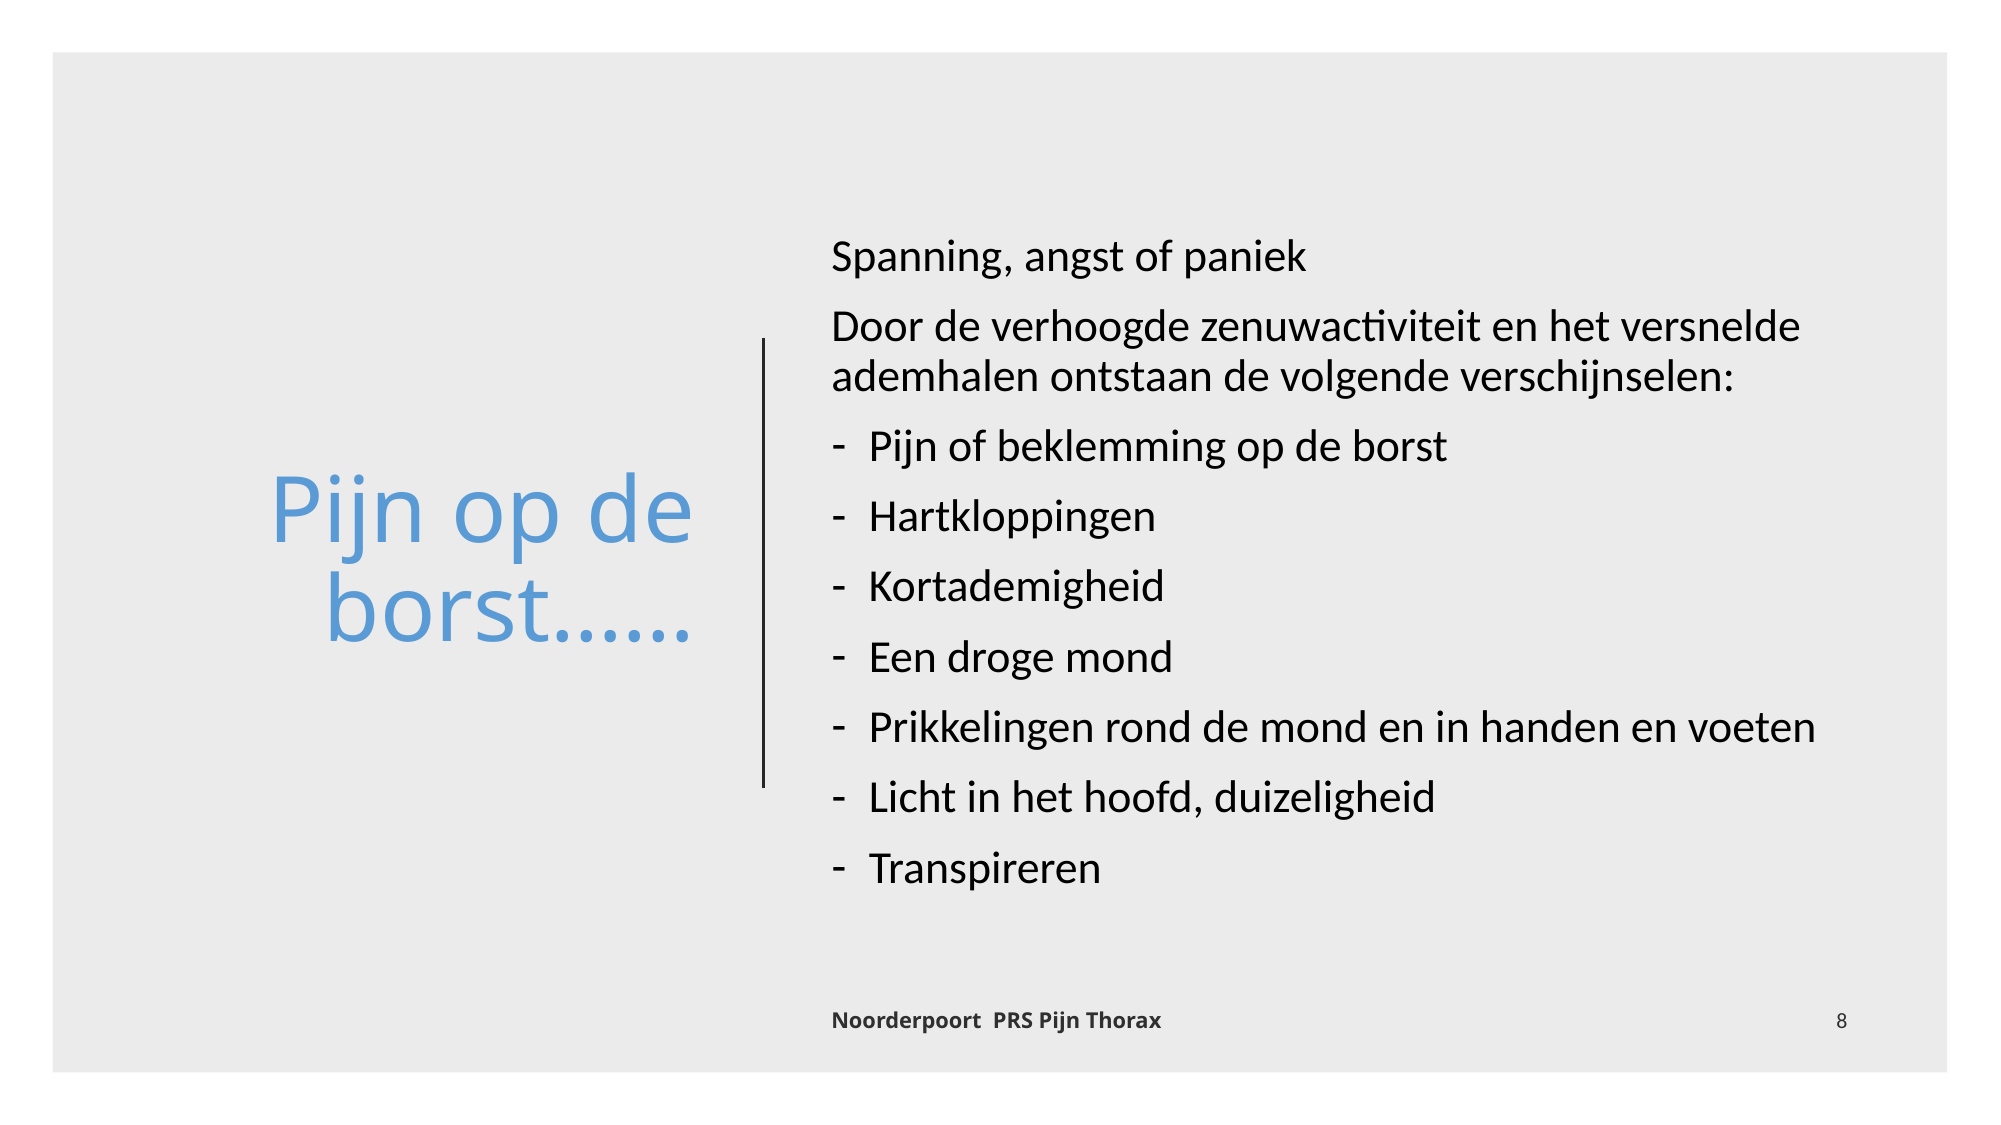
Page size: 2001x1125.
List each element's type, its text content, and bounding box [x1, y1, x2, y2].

slide_number 8 [1734, 989, 1863, 1050]
text_box [52, 51, 1948, 1073]
list Spanning, angst of paniek Door de verhoogde zenuwactiviteit en het versnelde ademhalen ontstaan de volgende verschijnselen: Pijn of beklemming op de borst Hartkloppingen Kortademigheid Een droge mond Prikkelingen rond de mond en in handen en voeten Licht in het hoofd, duizeligheid Transpireren [816, 158, 1863, 967]
footer Noorderpoort PRS Pijn Thorax [816, 989, 1680, 1050]
title Pijn op de borst…… [137, 158, 711, 967]
